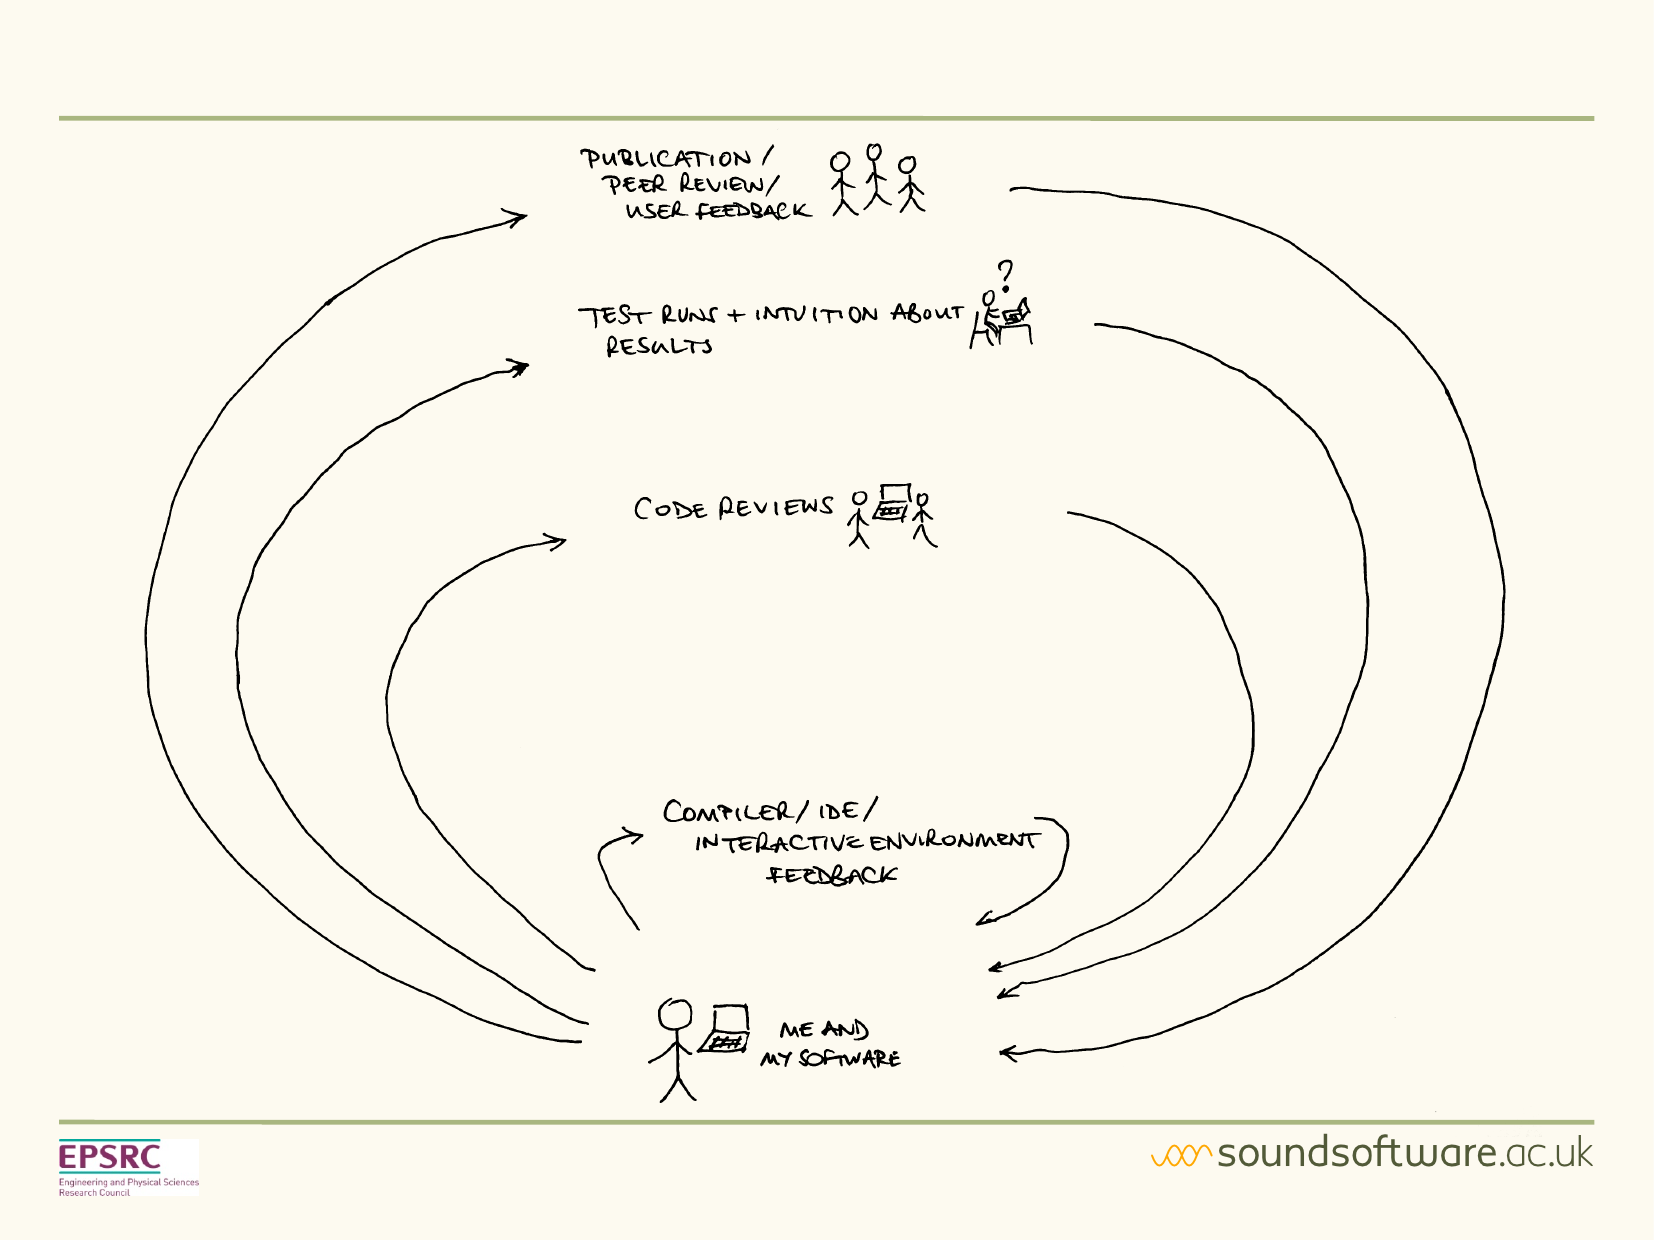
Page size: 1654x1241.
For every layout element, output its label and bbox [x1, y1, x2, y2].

picture [59, 1139, 199, 1196]
picture [109, 118, 1593, 1167]
